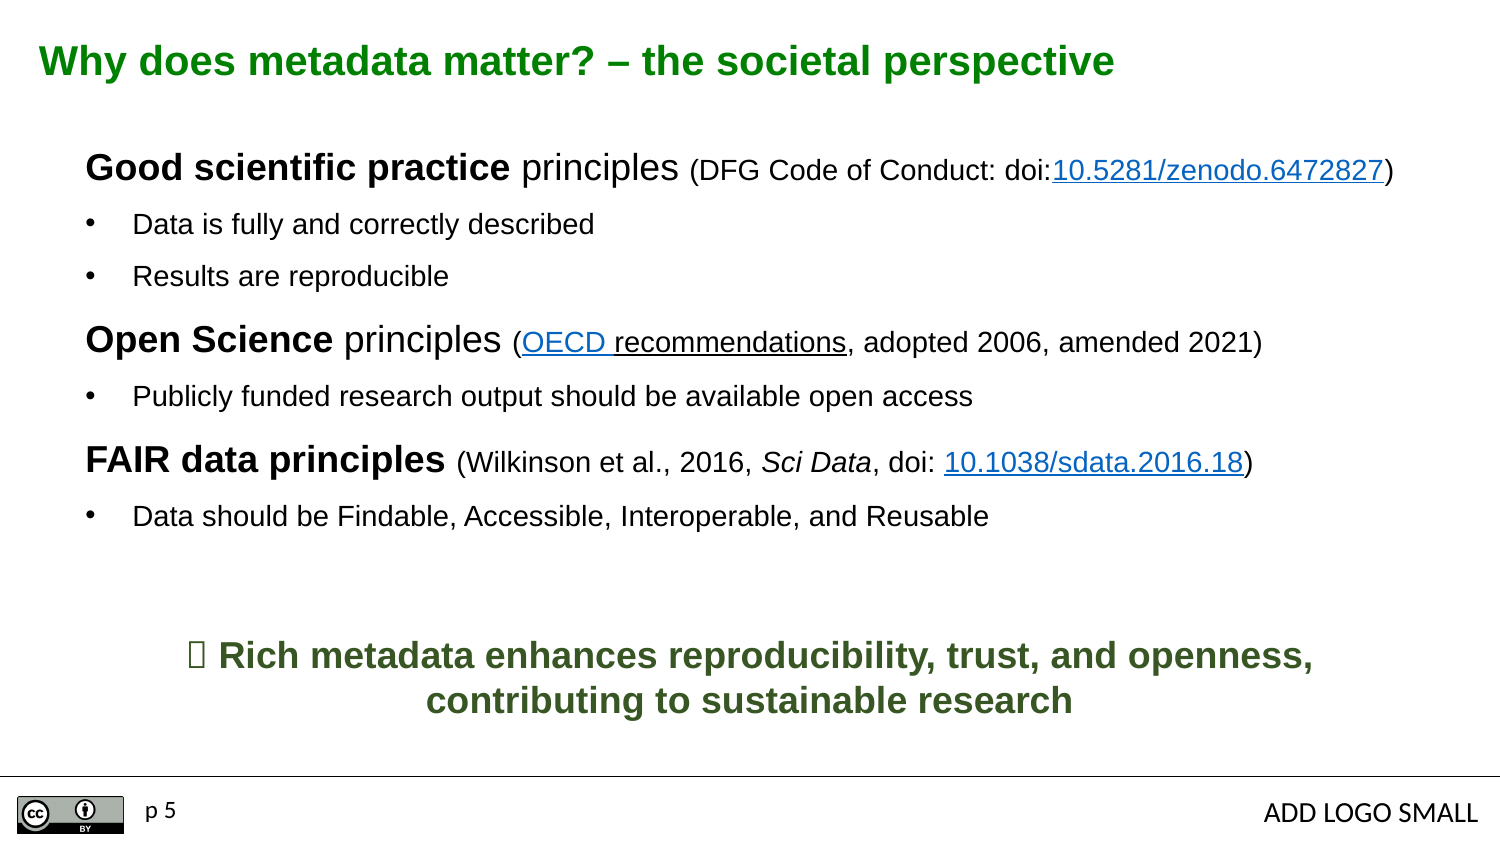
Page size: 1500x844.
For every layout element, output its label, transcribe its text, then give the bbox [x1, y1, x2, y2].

text_box Good scientific practice principles (DFG Code of Conduct: doi:10.5281/zenodo.6472827) Data is fully and correctly described Results are reproducible Open Science principles (OECD recommendations, adopted 2006, amended 2021) Publicly funded research output should be available open access FAIR data principles (Wilkinson et al., 2016, Sci Data, doi: 10.1038/sdata.2016.18) Data should be Findable, Accessible, Interoperable, and Reusable [70, 112, 1500, 540]
text_box  Rich metadata enhances reproducibility, trust, and openness, contributing to sustainable research [133, 623, 1367, 729]
picture [17, 796, 124, 834]
text_box Why does metadata matter? – the societal perspective [24, 26, 1395, 75]
